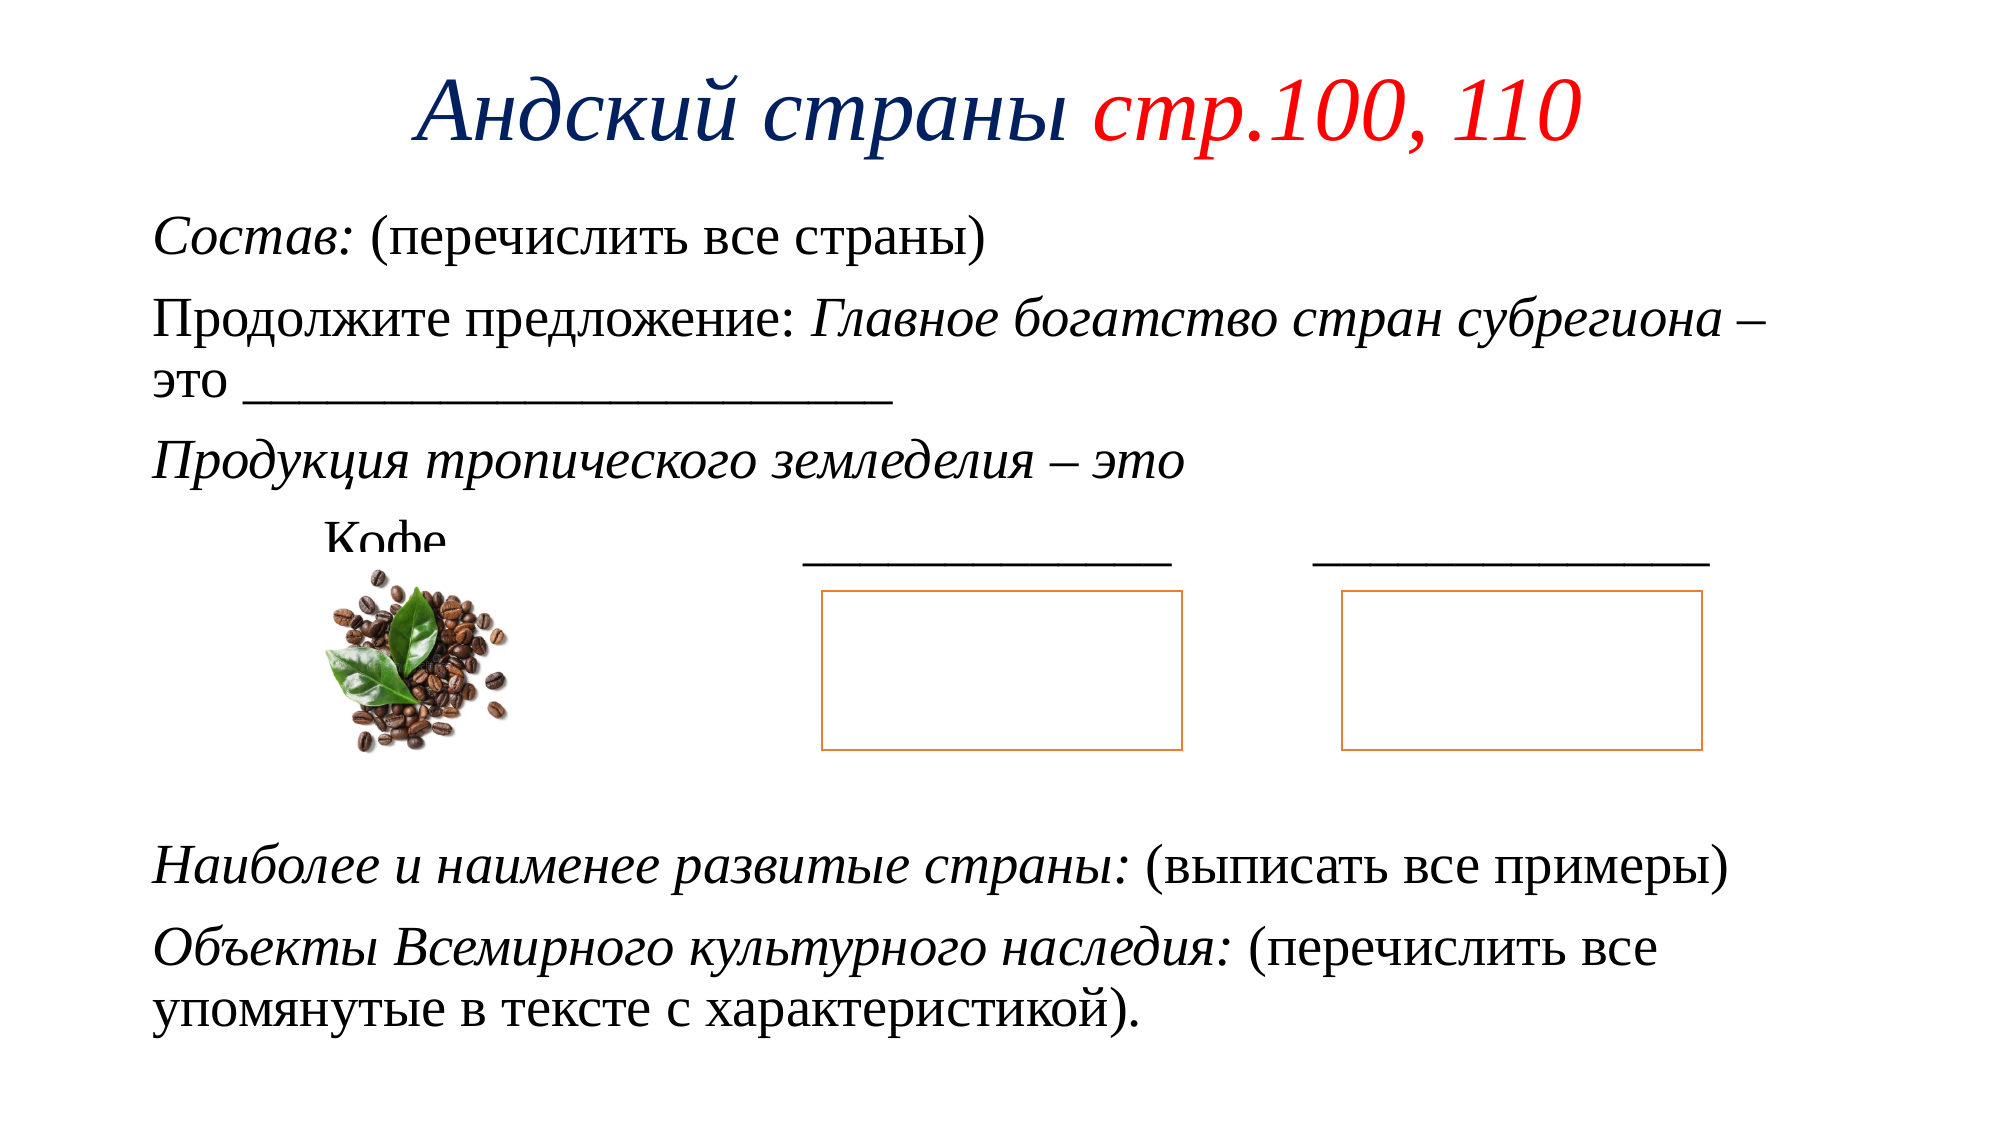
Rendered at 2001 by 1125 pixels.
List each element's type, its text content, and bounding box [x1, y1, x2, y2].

list Состав: (перечислить все страны) Продолжите предложение: Главное богатство стран субрегиона – это _______________________ Продукция тропического земледелия – это Кофе _____________ ______________ Наиболее и наименее развитые страны: (выписать все примеры) Объекты Всемирного культурного наследия: (перечислить все упомянутые в тексте с характеристикой). [137, 198, 1863, 1050]
text_box [821, 590, 1183, 751]
title Андский страны стр.100, 110 [137, 2, 1863, 198]
picture [286, 552, 542, 769]
text_box [1341, 590, 1703, 751]
